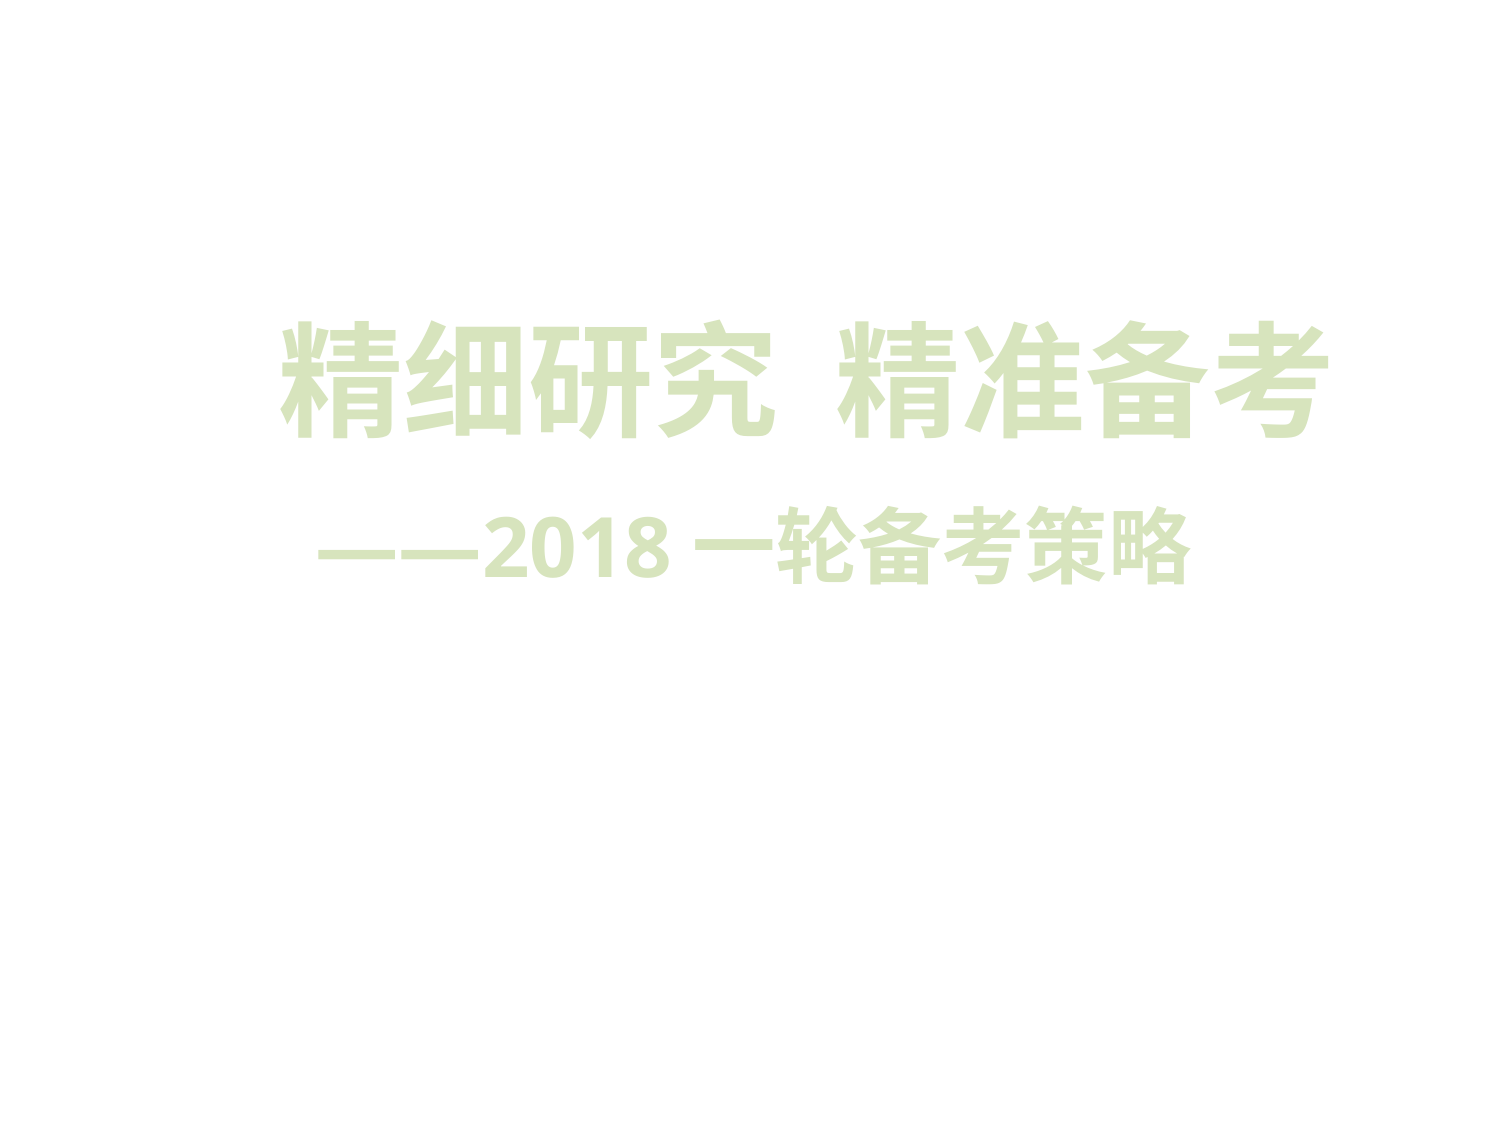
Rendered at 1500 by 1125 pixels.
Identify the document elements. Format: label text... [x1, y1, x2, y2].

text_box 精细研究 精准备考 ——2018一轮备考策略 [157, 295, 1457, 760]
